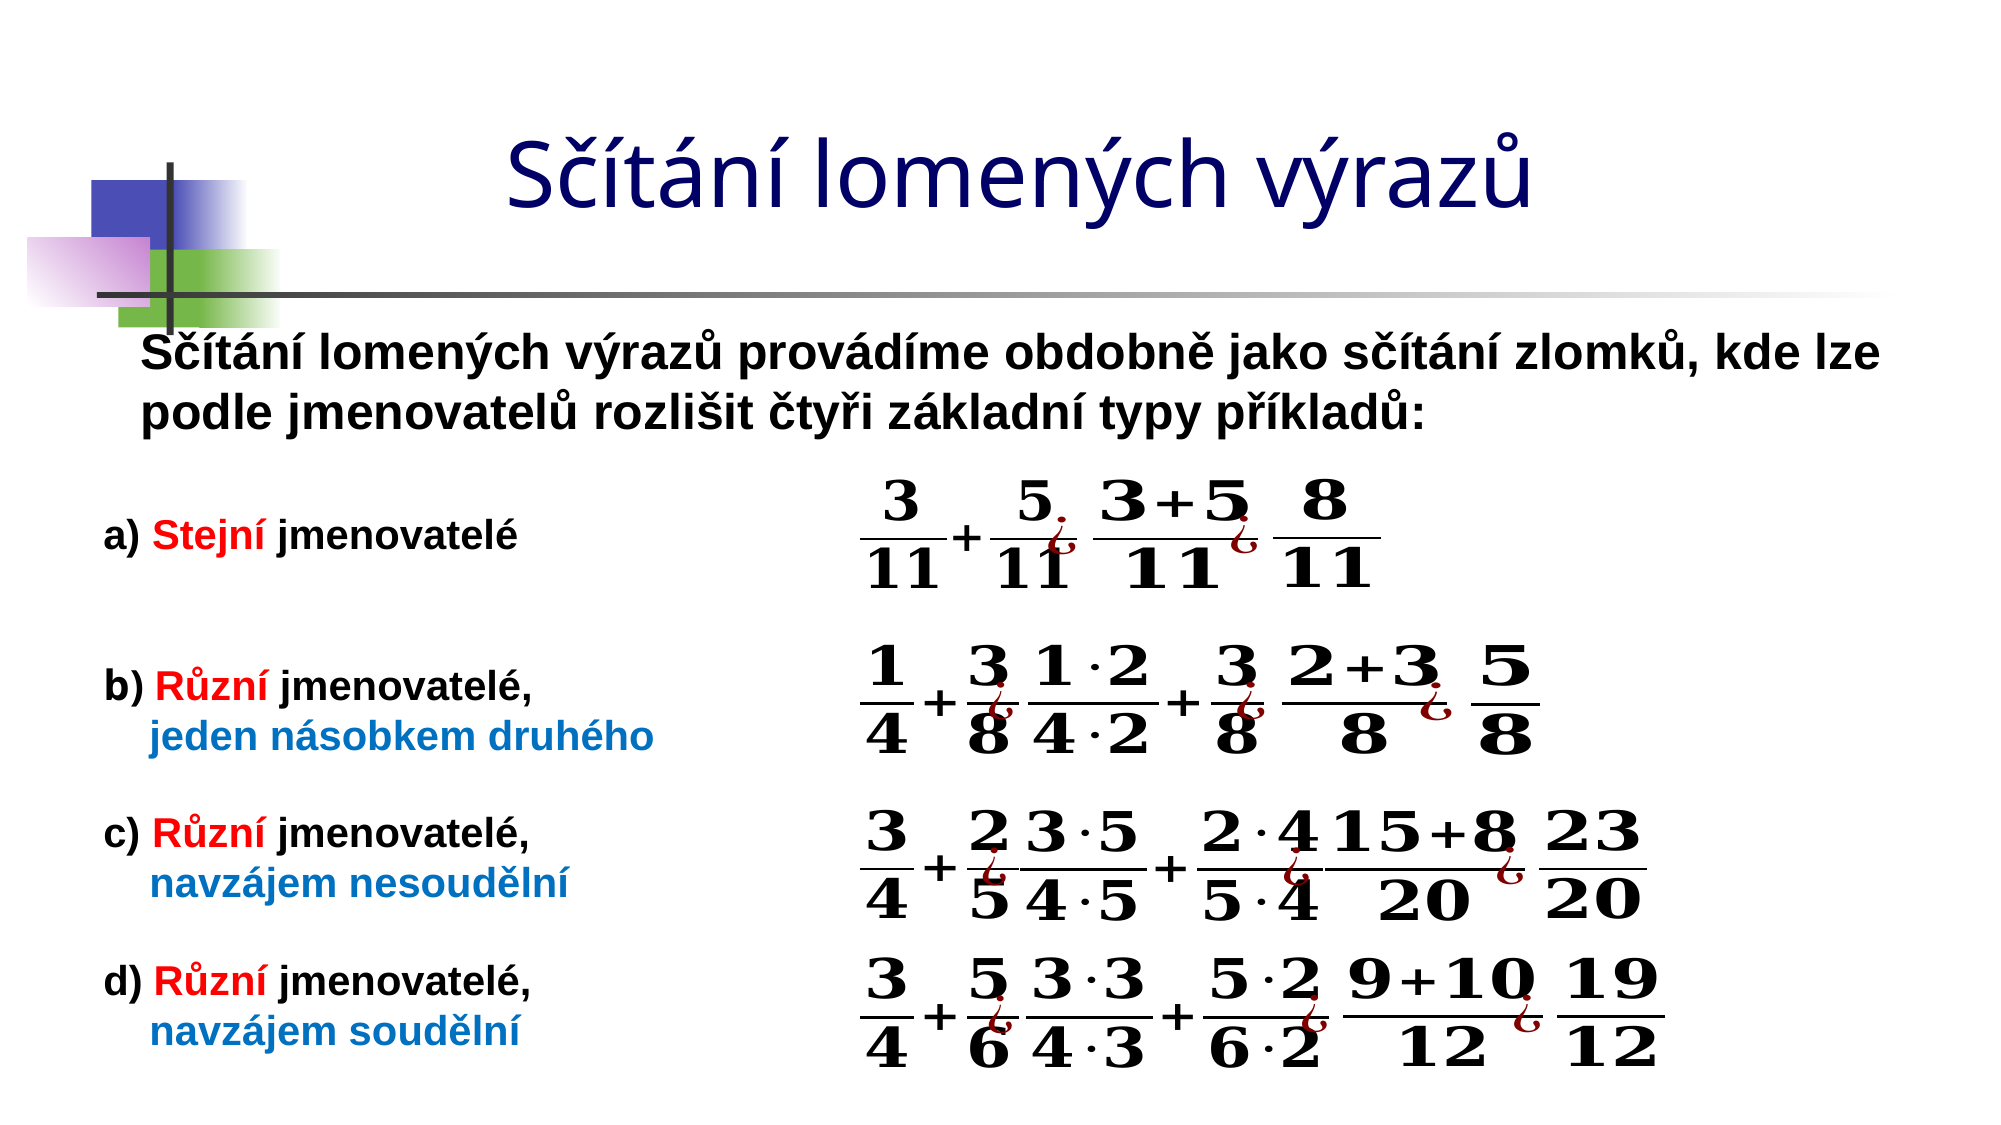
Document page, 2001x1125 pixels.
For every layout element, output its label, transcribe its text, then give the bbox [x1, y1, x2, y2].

text_box c) Různí jmenovatelé, navzájem nesoudělní [88, 797, 644, 916]
text_box b) Různí jmenovatelé, jeden násobkem druhého [88, 649, 658, 768]
text_box d) Různí jmenovatelé, navzájem soudělní [88, 944, 644, 1063]
text_box Sčítání lomených výrazů provádíme obdobně jako sčítání zlomků, kde lze podle jmenovatelů rozlišit čtyři základní typy příkladů: [125, 314, 2000, 445]
text_box a) Stejní jmenovatelé [88, 501, 644, 563]
title Sčítání lomených výrazů [416, 113, 1627, 228]
